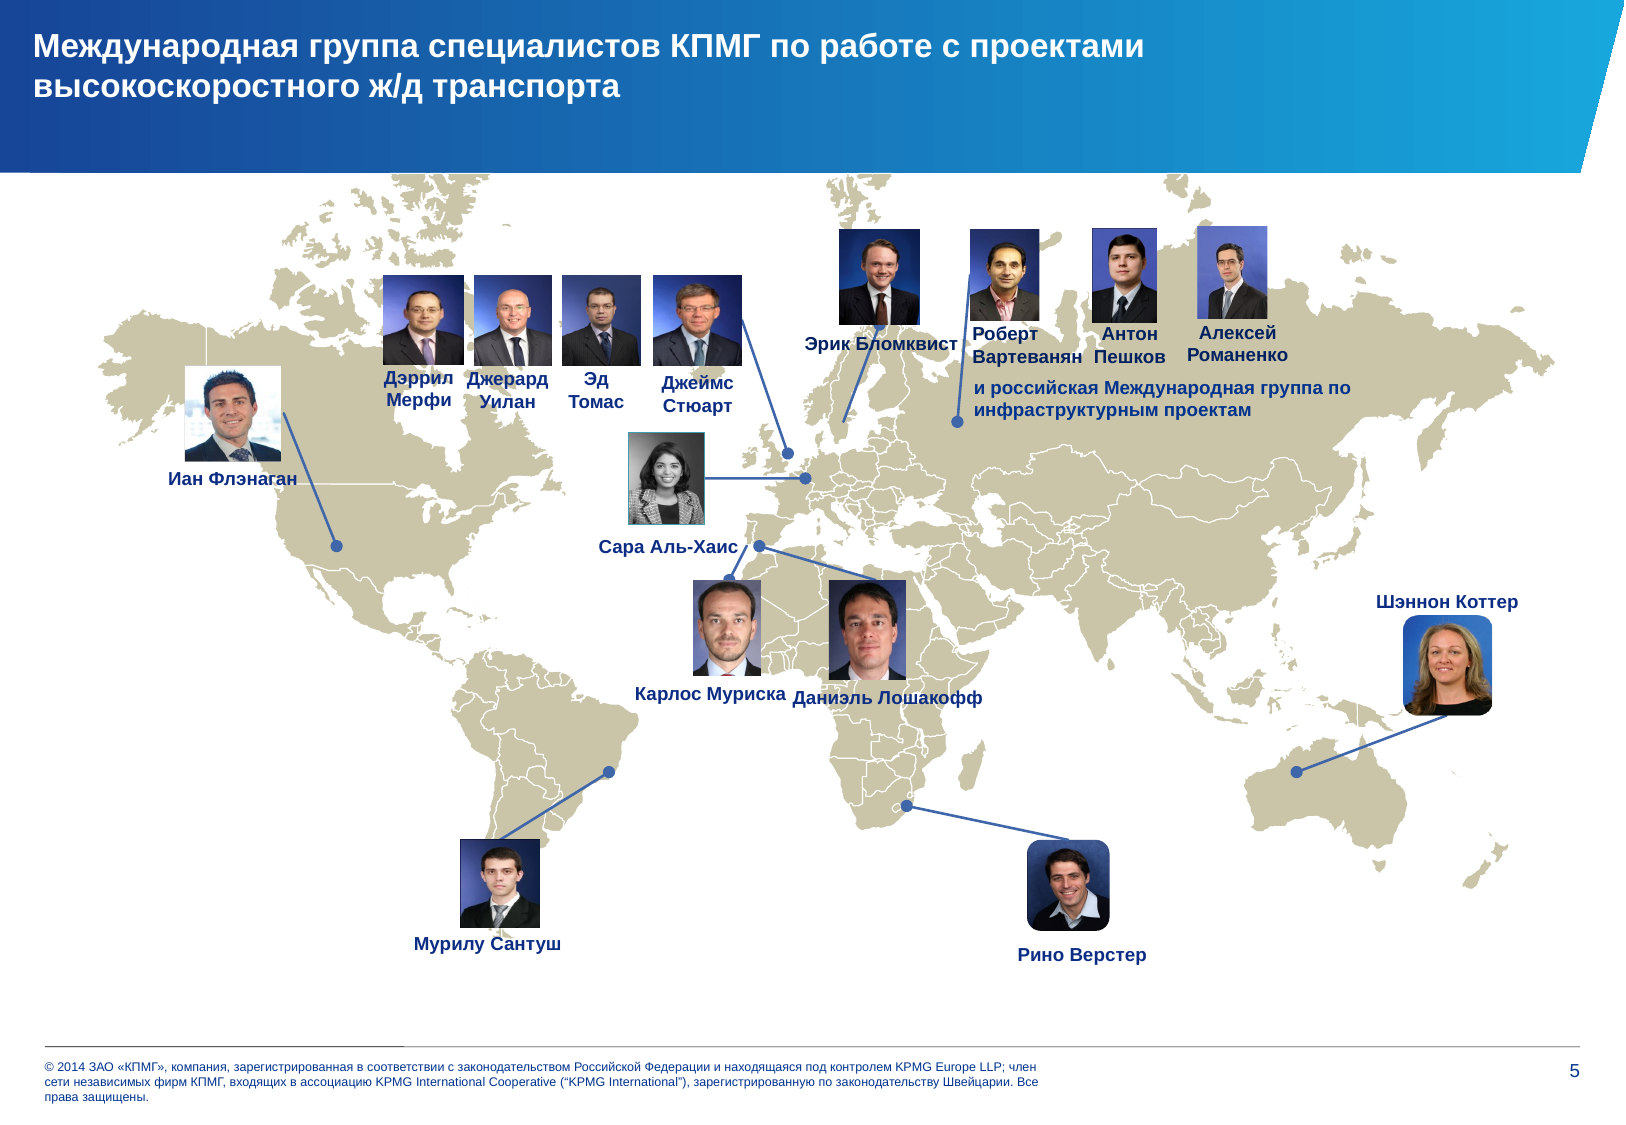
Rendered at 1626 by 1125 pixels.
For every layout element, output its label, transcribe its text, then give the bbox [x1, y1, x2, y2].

picture [1197, 226, 1268, 319]
text_box Международная группа специалистов КПМГ по работе с проектами высокоскоростного ж/д транспорта [32, 0, 1356, 129]
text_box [95, 173, 1558, 966]
